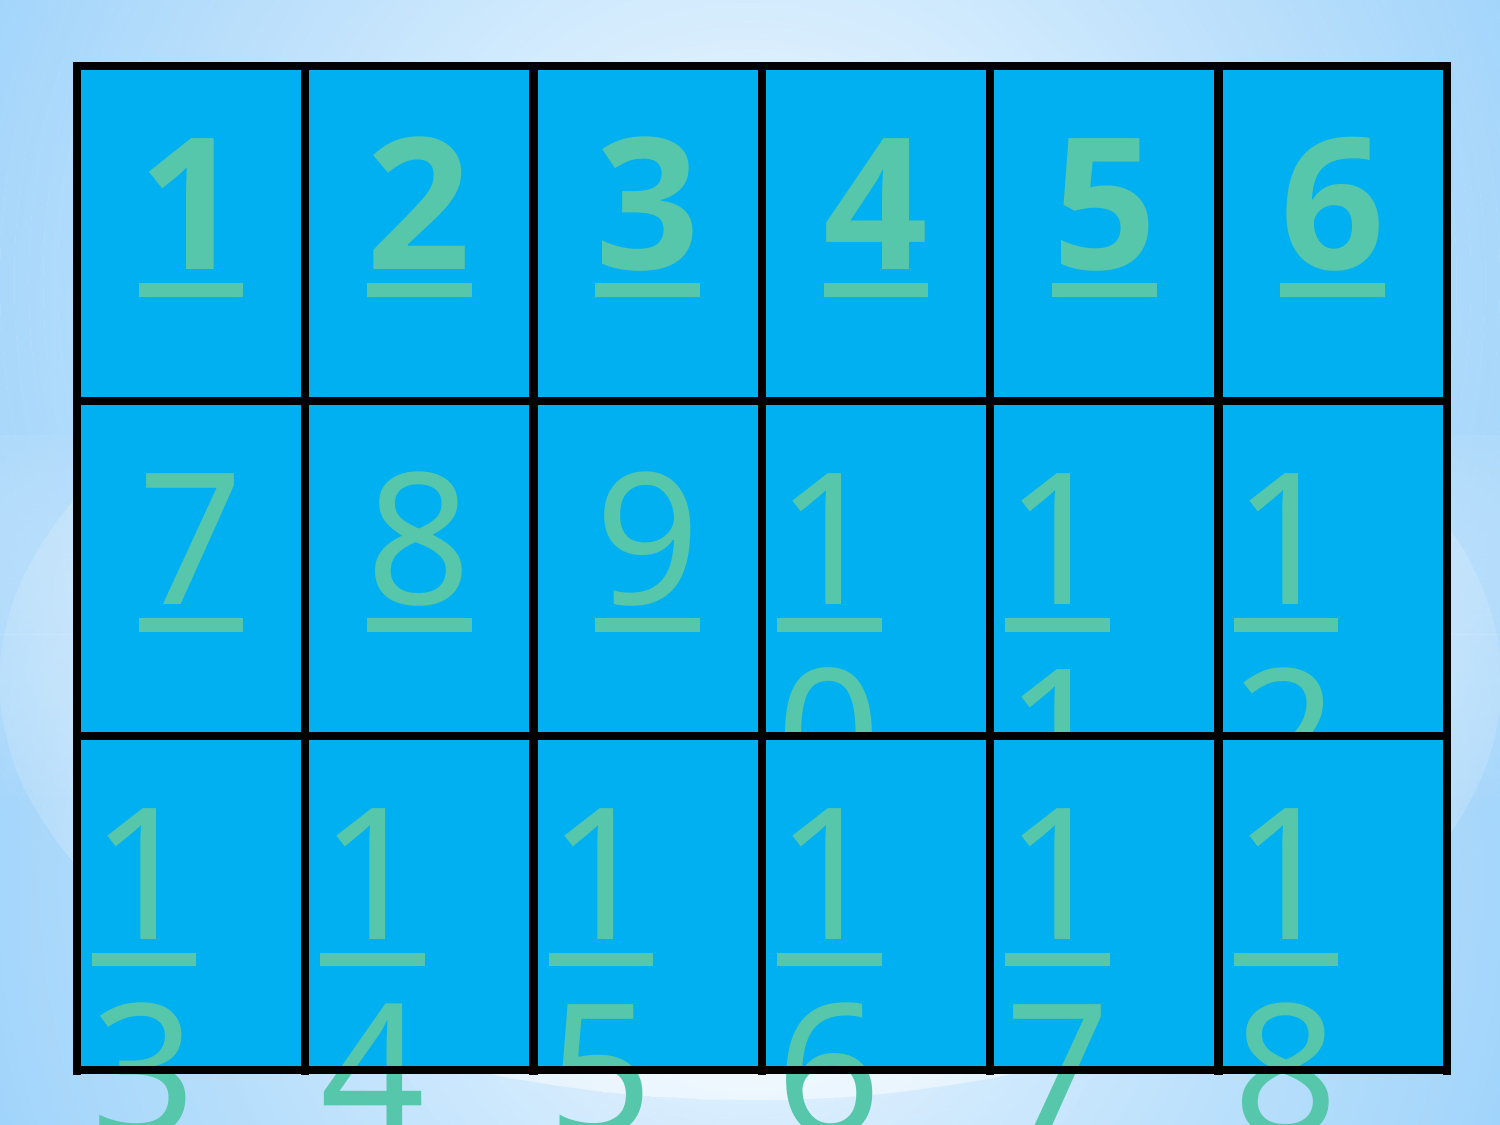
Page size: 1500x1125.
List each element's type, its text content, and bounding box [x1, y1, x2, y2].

table_header 5 [994, 70, 1214, 397]
footer www.sliderpoint.org [75, 1012, 625, 1073]
table_cell 12 [1223, 405, 1443, 732]
table_header 1 [81, 70, 301, 397]
table_header 6 [1223, 70, 1443, 397]
table_cell 17 [994, 740, 1214, 1066]
table_cell 13 [81, 740, 301, 1012]
table_header 4 [766, 70, 986, 397]
table_cell 7 [81, 405, 301, 732]
table_cell 16 [766, 740, 986, 1066]
table_cell 8 [309, 405, 529, 732]
table_header 2 [309, 70, 529, 397]
table_cell 9 [538, 405, 758, 732]
table_cell 14 [309, 740, 529, 1012]
table_cell 10 [766, 405, 986, 732]
table_cell 15 [538, 740, 758, 1066]
table_cell 11 [994, 405, 1214, 732]
table_header 3 [538, 70, 758, 397]
table_cell 18 [1223, 740, 1443, 1066]
